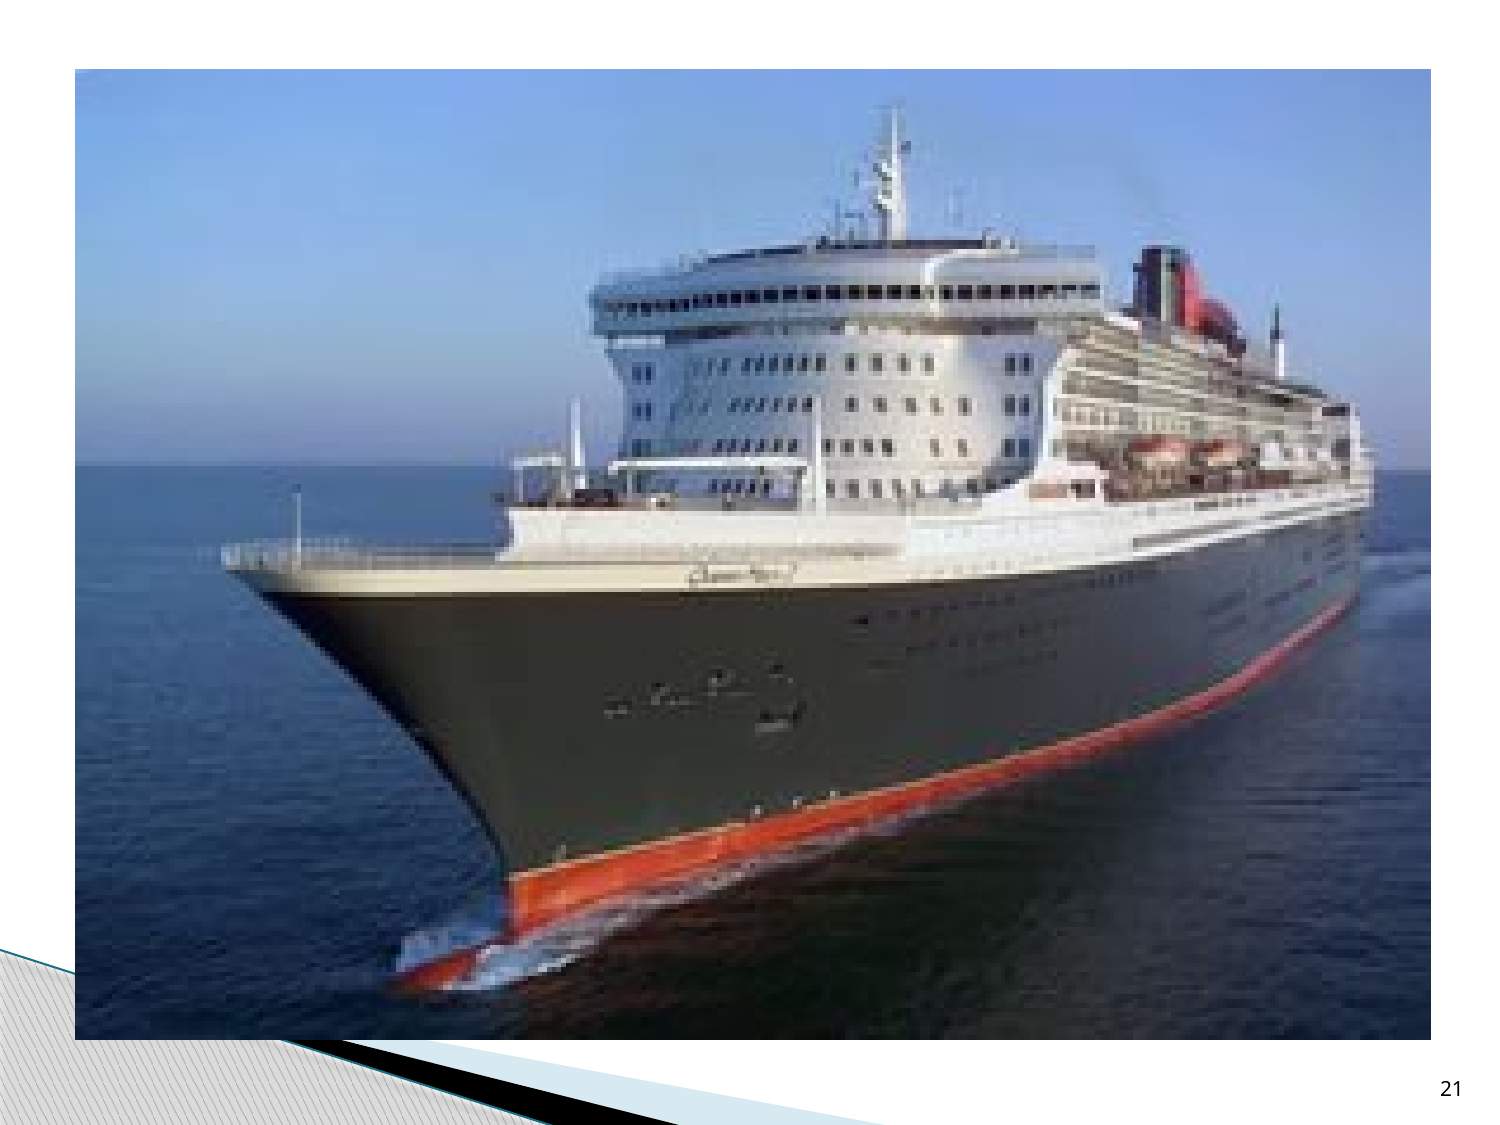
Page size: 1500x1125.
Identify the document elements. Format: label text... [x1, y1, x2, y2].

picture [75, 69, 1431, 1040]
slide_number 21 [1418, 1051, 1479, 1112]
